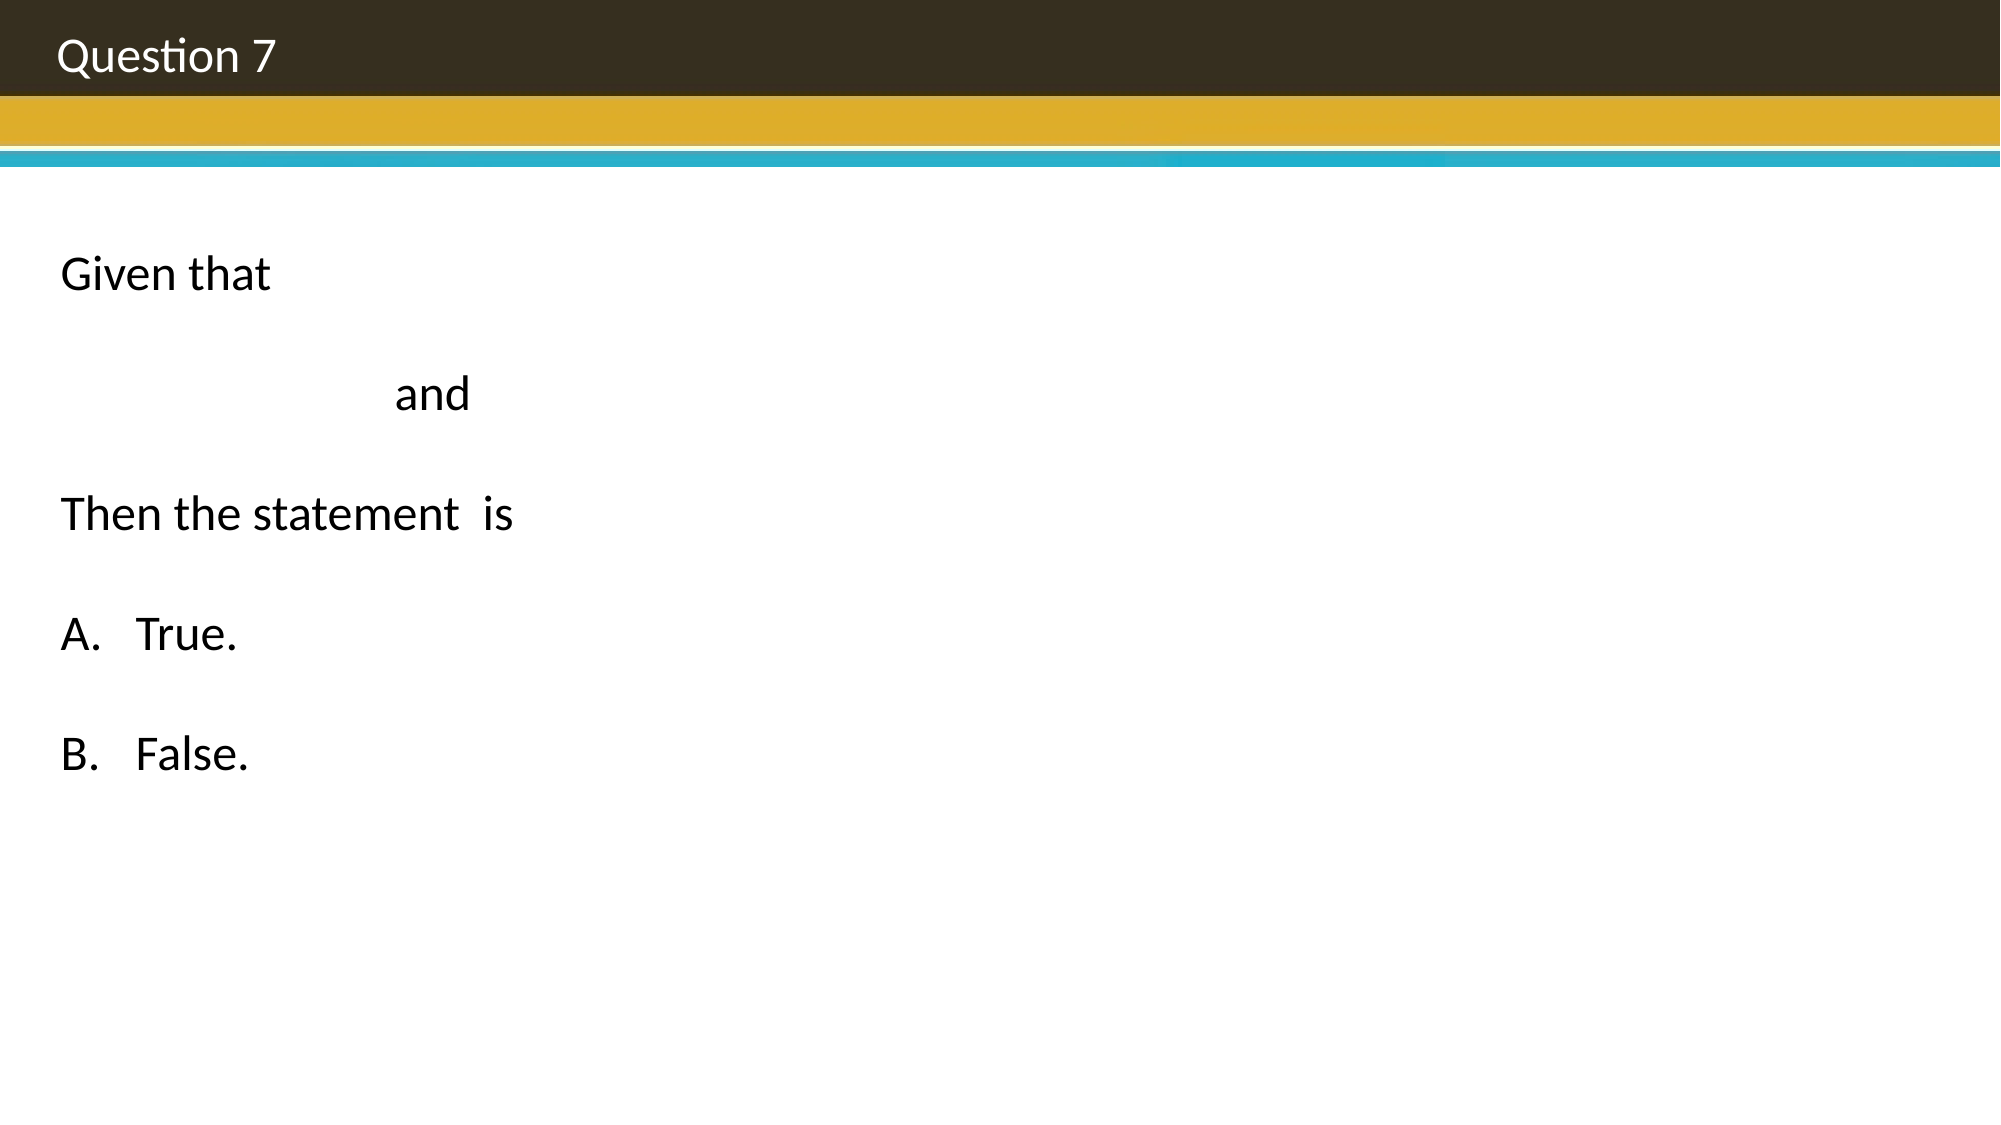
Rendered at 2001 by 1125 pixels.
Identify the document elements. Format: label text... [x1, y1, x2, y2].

text_box Question 7 [41, 14, 293, 90]
picture [0, 0, 2000, 167]
